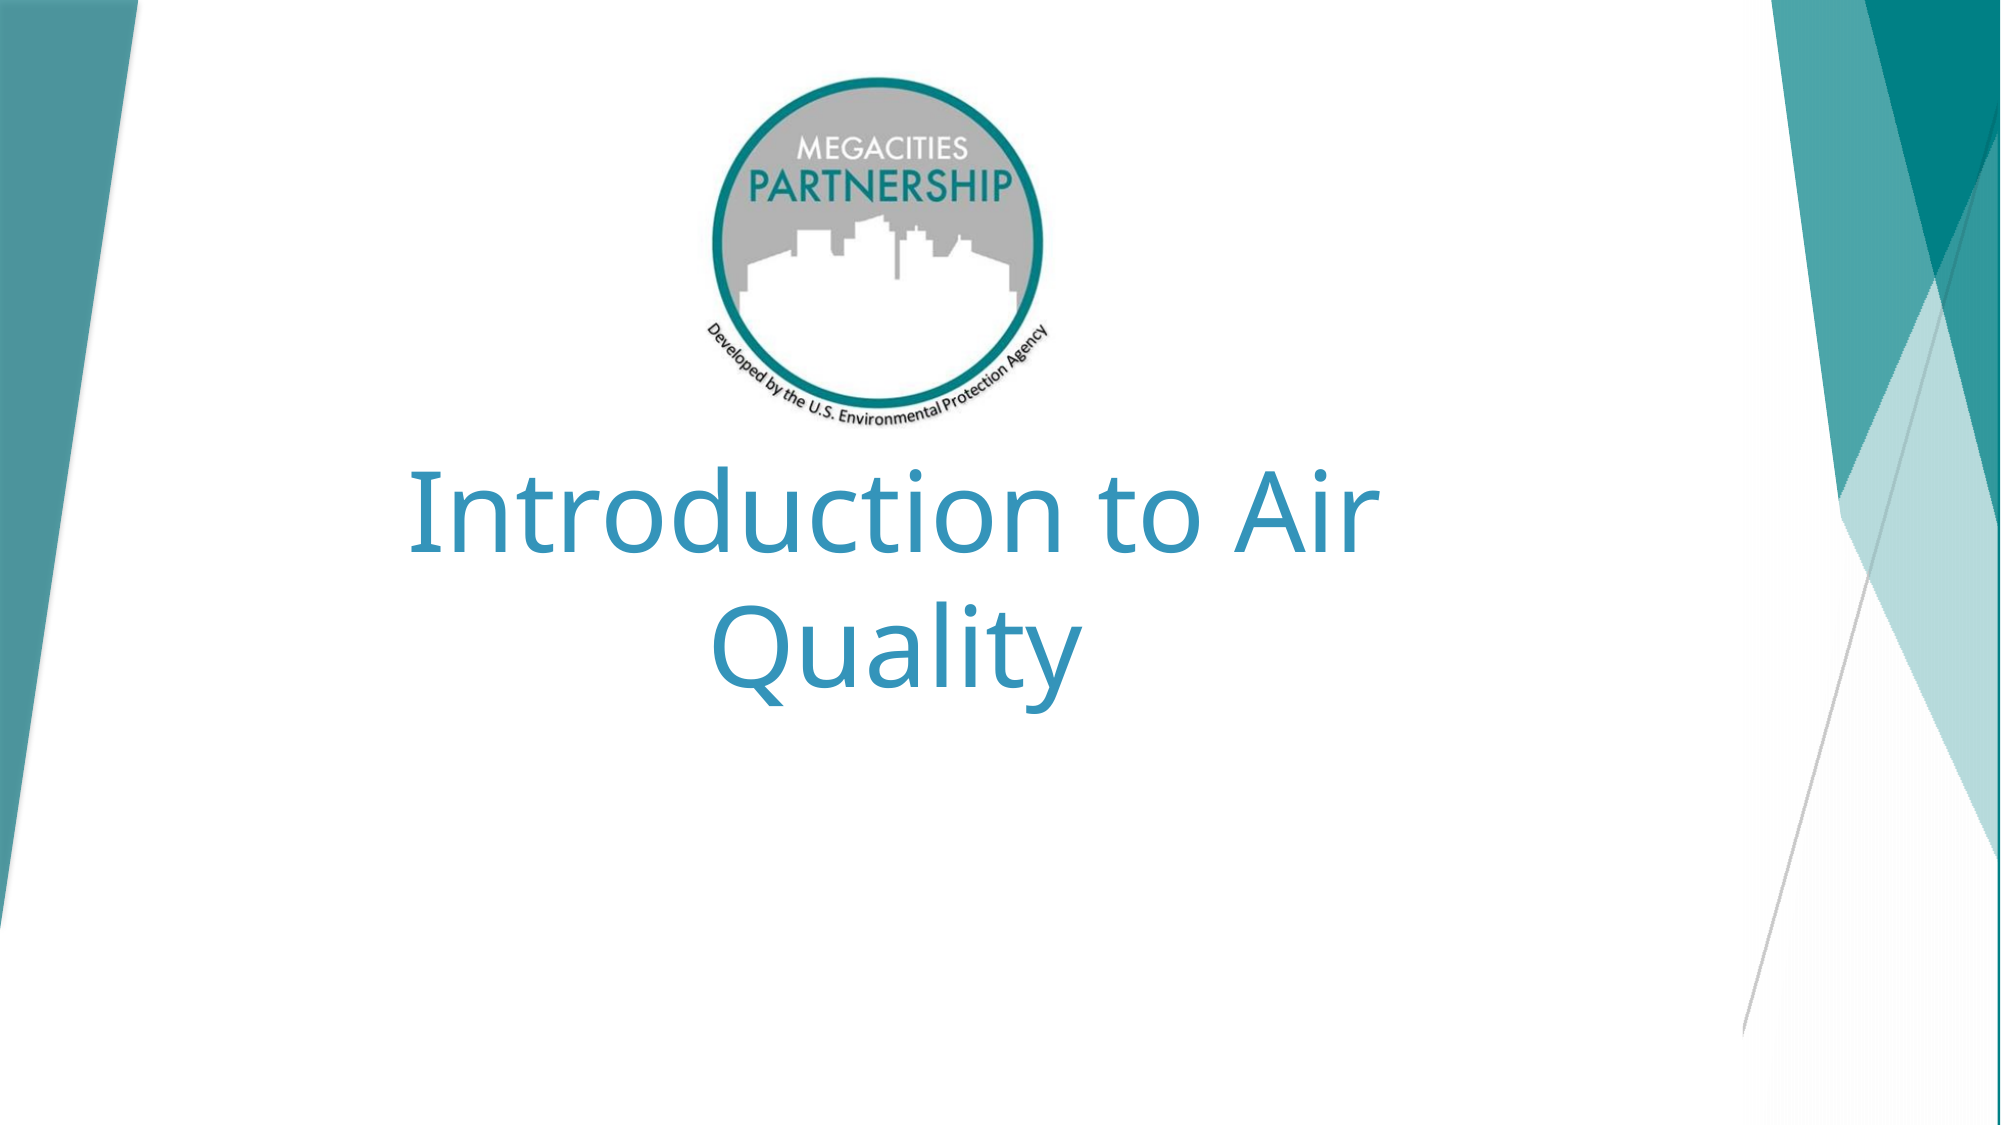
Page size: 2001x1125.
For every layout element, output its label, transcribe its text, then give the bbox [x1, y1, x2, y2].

picture [1742, 0, 1998, 1125]
picture [667, 56, 1102, 444]
title Introduction to Air Quality [258, 447, 1533, 718]
